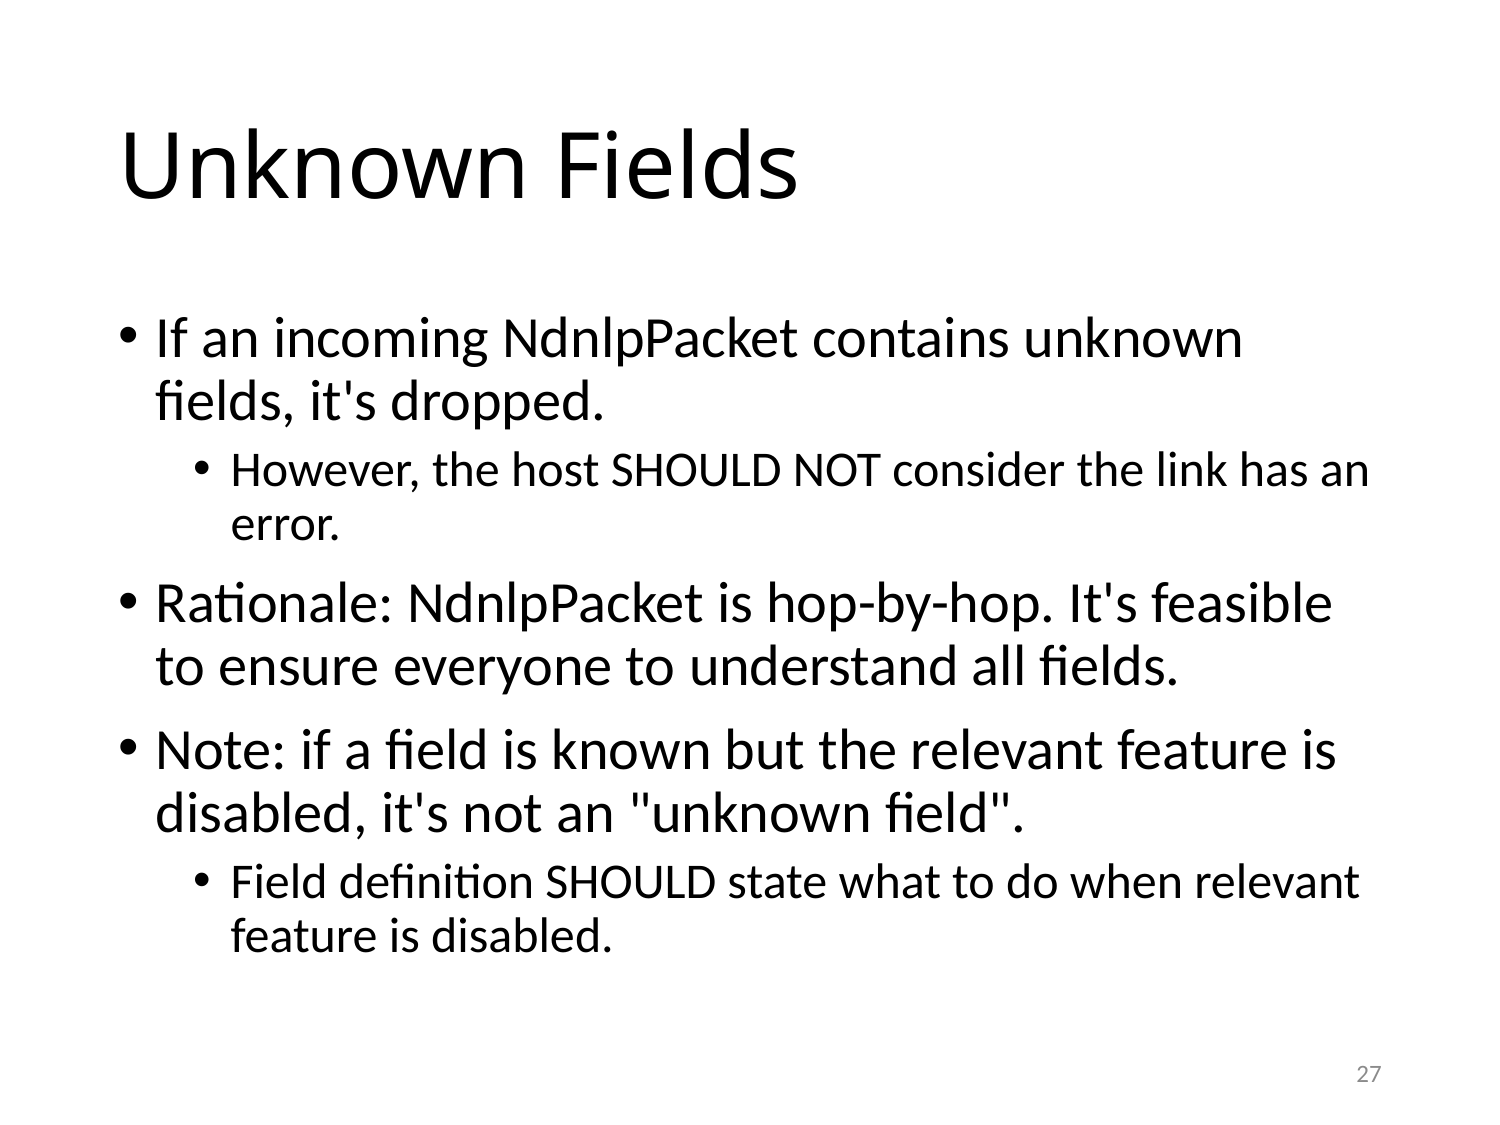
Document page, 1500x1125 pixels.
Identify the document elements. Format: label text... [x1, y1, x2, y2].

list If an incoming NdnlpPacket contains unknown fields, it's dropped. However, the host SHOULD NOT consider the link has an error. Rationale: NdnlpPacket is hop-by-hop. It's feasible to ensure everyone to understand all fields. Note: if a field is known but the relevant feature is disabled, it's not an "unknown field". Field definition SHOULD state what to do when relevant feature is disabled. [103, 299, 1397, 1014]
slide_number 27 [1059, 1042, 1397, 1103]
title Unknown Fields [103, 59, 1397, 278]
